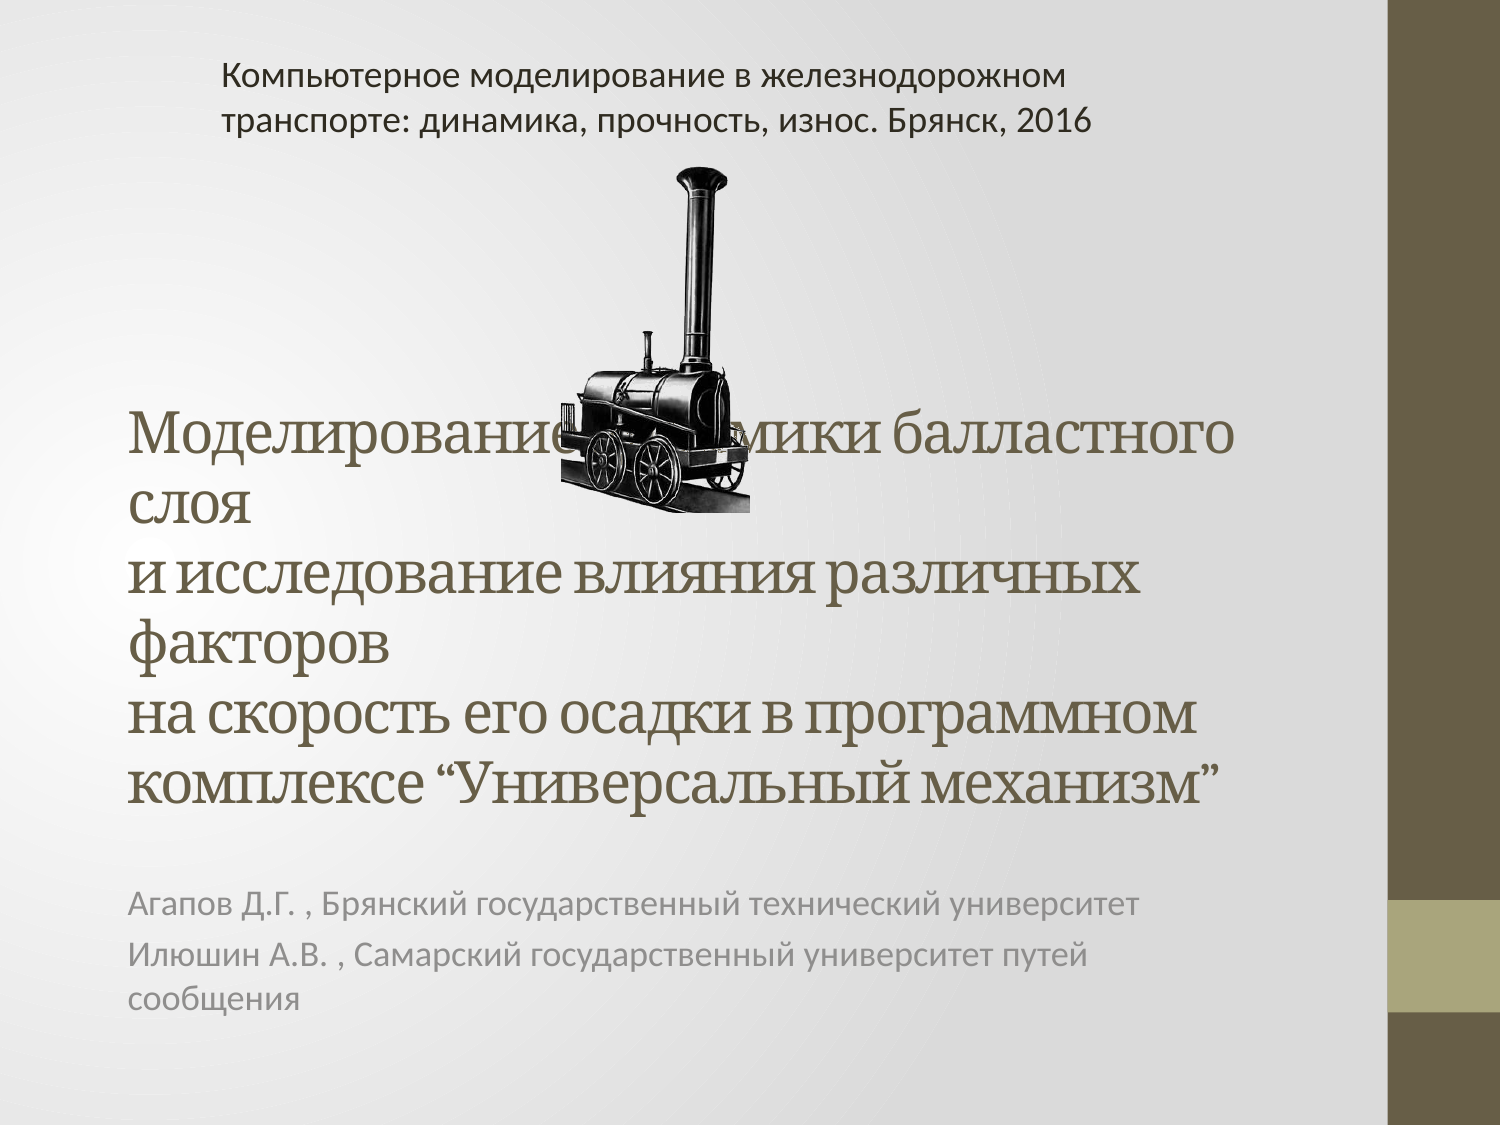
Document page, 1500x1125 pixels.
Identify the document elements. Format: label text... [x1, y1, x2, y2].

title Моделирование динамики балластного слоя и исследование влияния различных факторов на скорость его осадки в программном комплексе “Универсальный механизм” [112, 396, 1350, 823]
text_box Компьютерное моделирование в железнодорожном транспорте: динамика, прочность, износ. Брянск, 2016 [206, 42, 1247, 148]
picture [560, 160, 751, 513]
subtitle Агапов Д.Г. , Брянский государственный технический университет Илюшин А.В. , Самарский государственный университет путей сообщения [112, 871, 1173, 1047]
